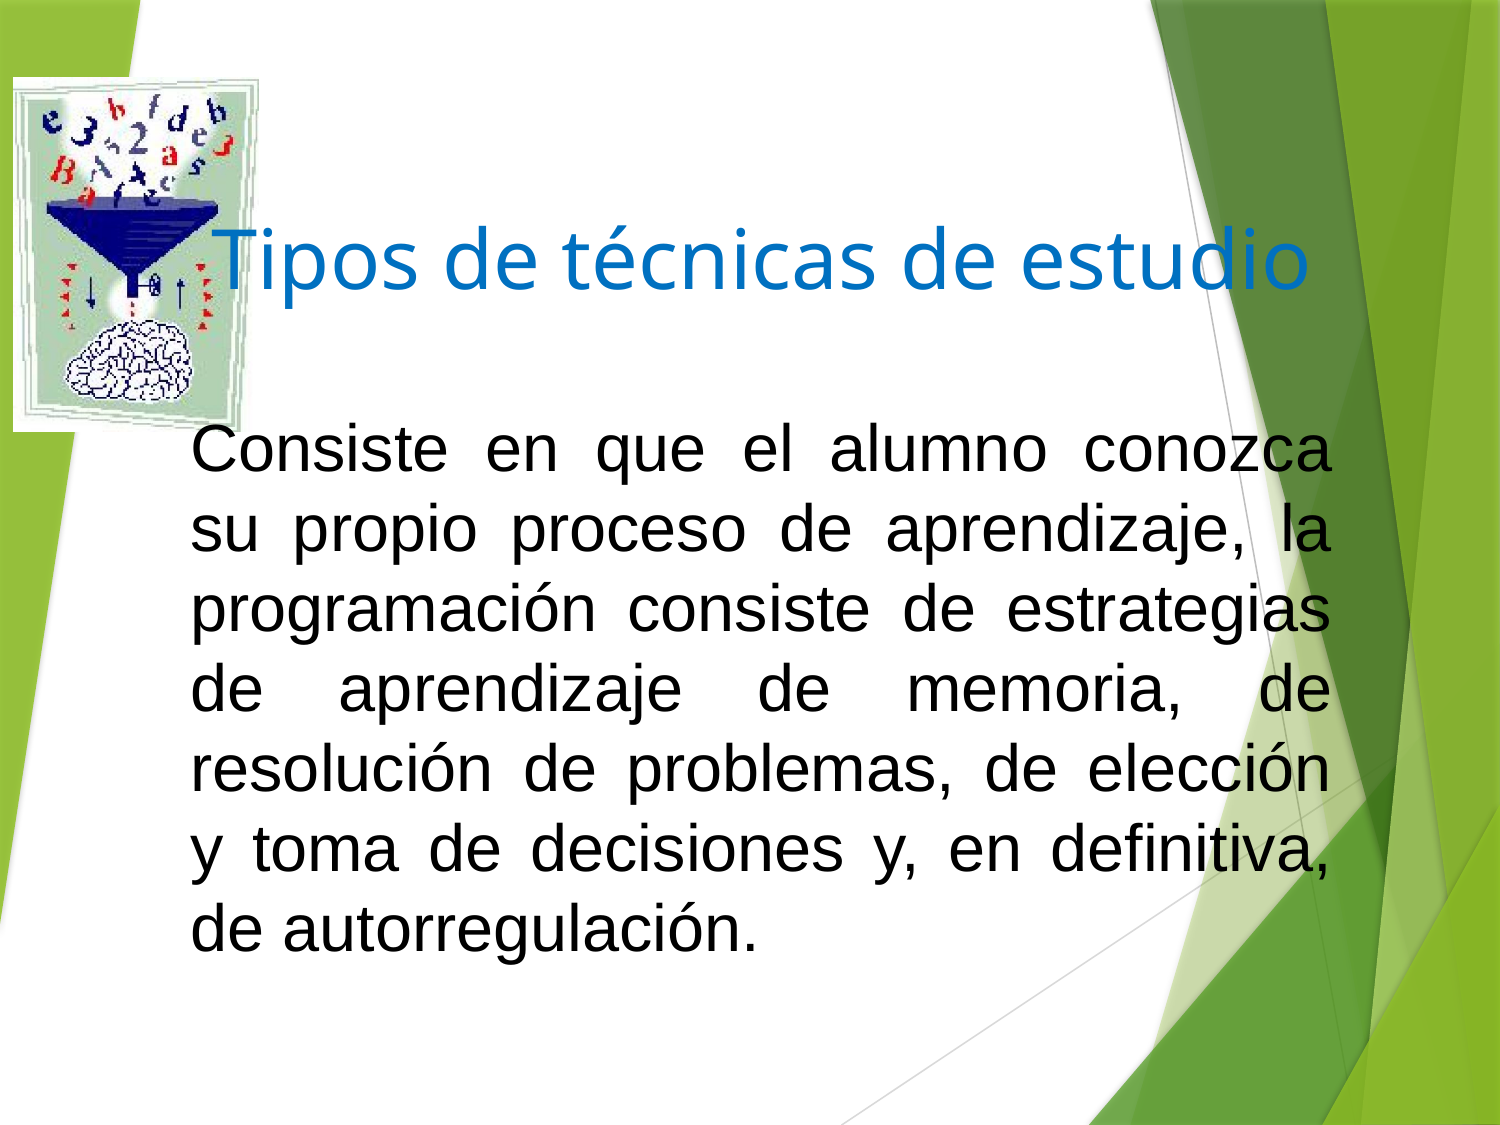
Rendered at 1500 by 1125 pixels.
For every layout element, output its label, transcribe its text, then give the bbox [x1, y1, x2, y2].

title Tipos de técnicas de estudio [266, 196, 1407, 314]
picture [12, 77, 260, 433]
text_box Consiste en que el alumno conozca su propio proceso de aprendizaje, la programación consiste de estrategias de aprendizaje de memoria, de resolución de problemas, de elección y toma de decisiones y, en definitiva, de autorregulación. [175, 397, 1348, 973]
